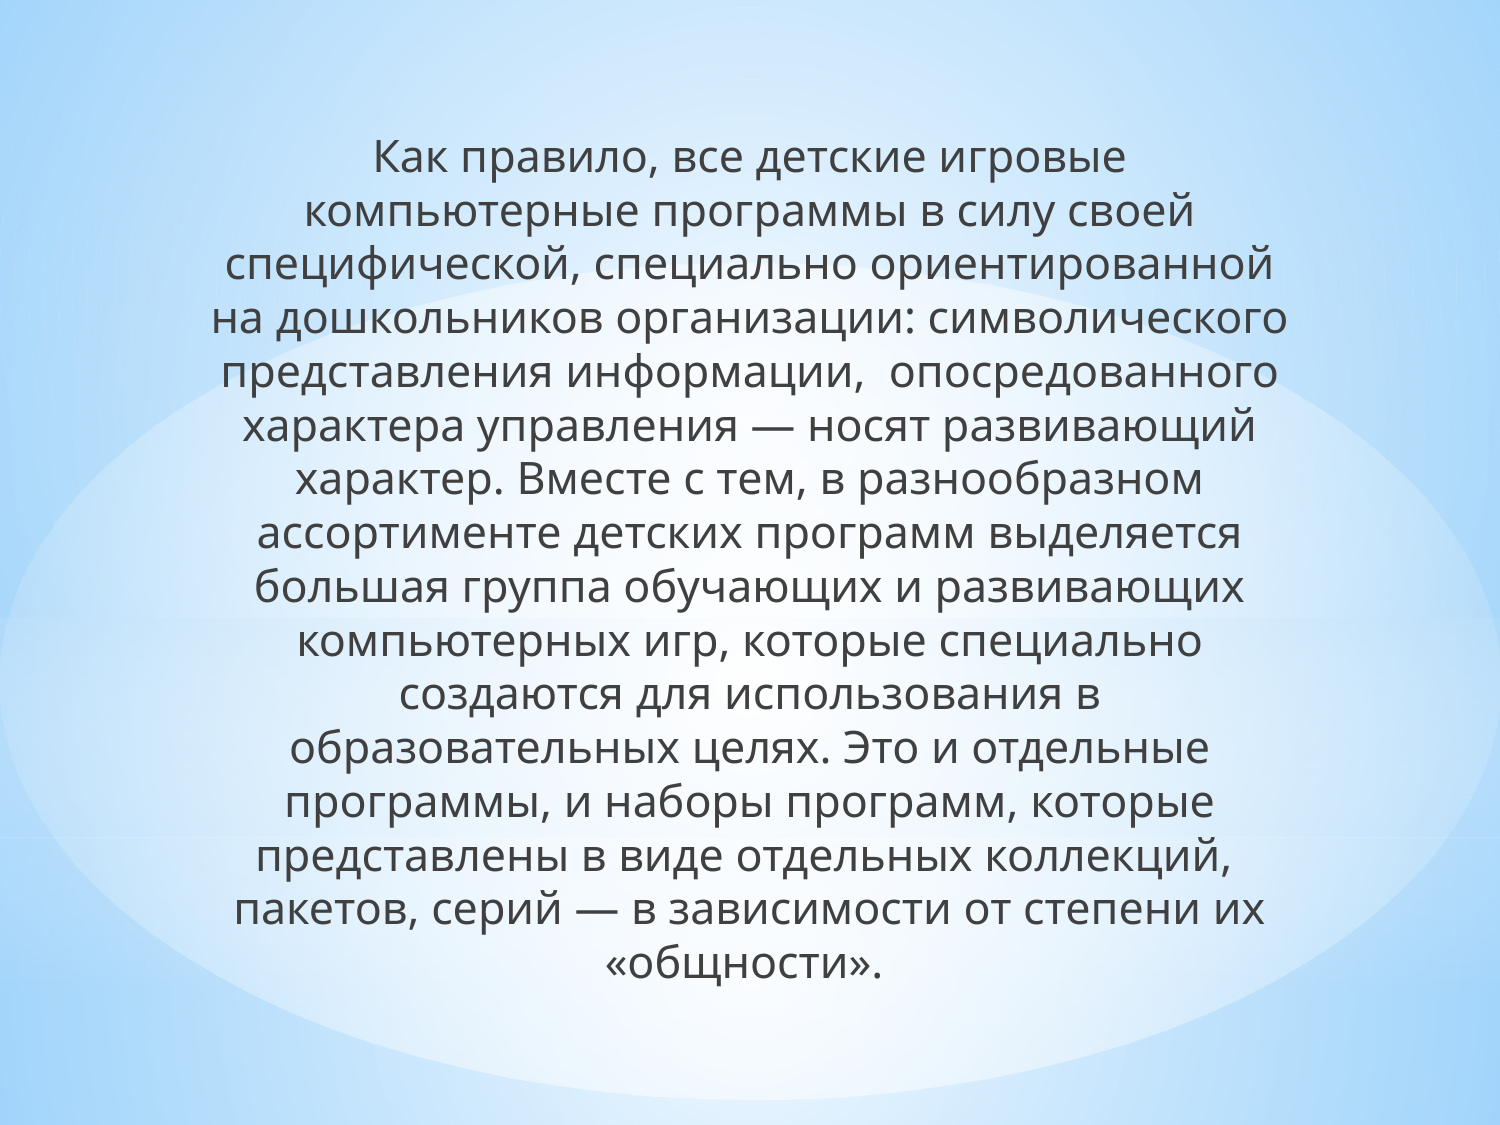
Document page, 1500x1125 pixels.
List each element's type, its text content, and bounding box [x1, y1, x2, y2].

list Как правило, все детские игровые компьютерные программы в силу своей специфической, специально ориентированной на дошкольников организации: символического представления информации, опосредованного характера управления — носят развивающий характер. Вместе с тем, в разнообразном ассортименте детских программ выделяется большая группа обучающих и развивающих компьютерных игр, которые специально создаются для использования в образовательных целях. Это и отдельные программы, и наборы программ, которые представлены в виде отдельных коллекций, пакетов, серий — в зависимости от степени их «общности». [187, 120, 1306, 1000]
